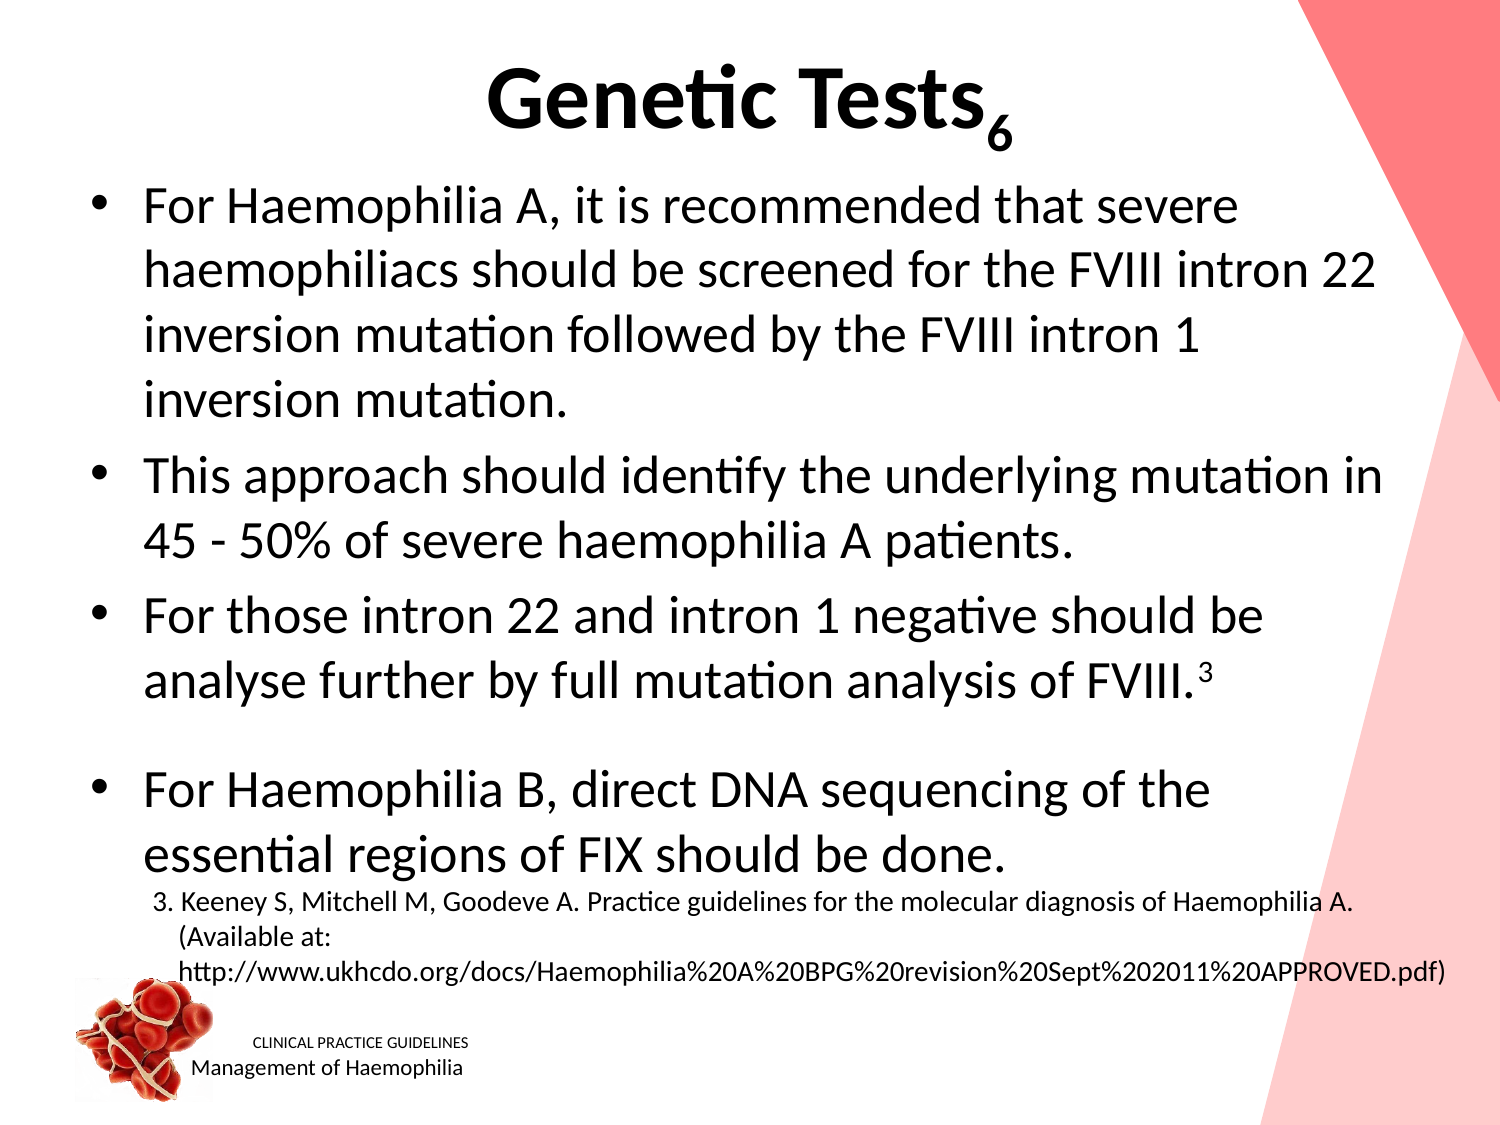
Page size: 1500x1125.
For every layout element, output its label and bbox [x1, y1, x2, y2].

text_box [74, 0, 1500, 1125]
